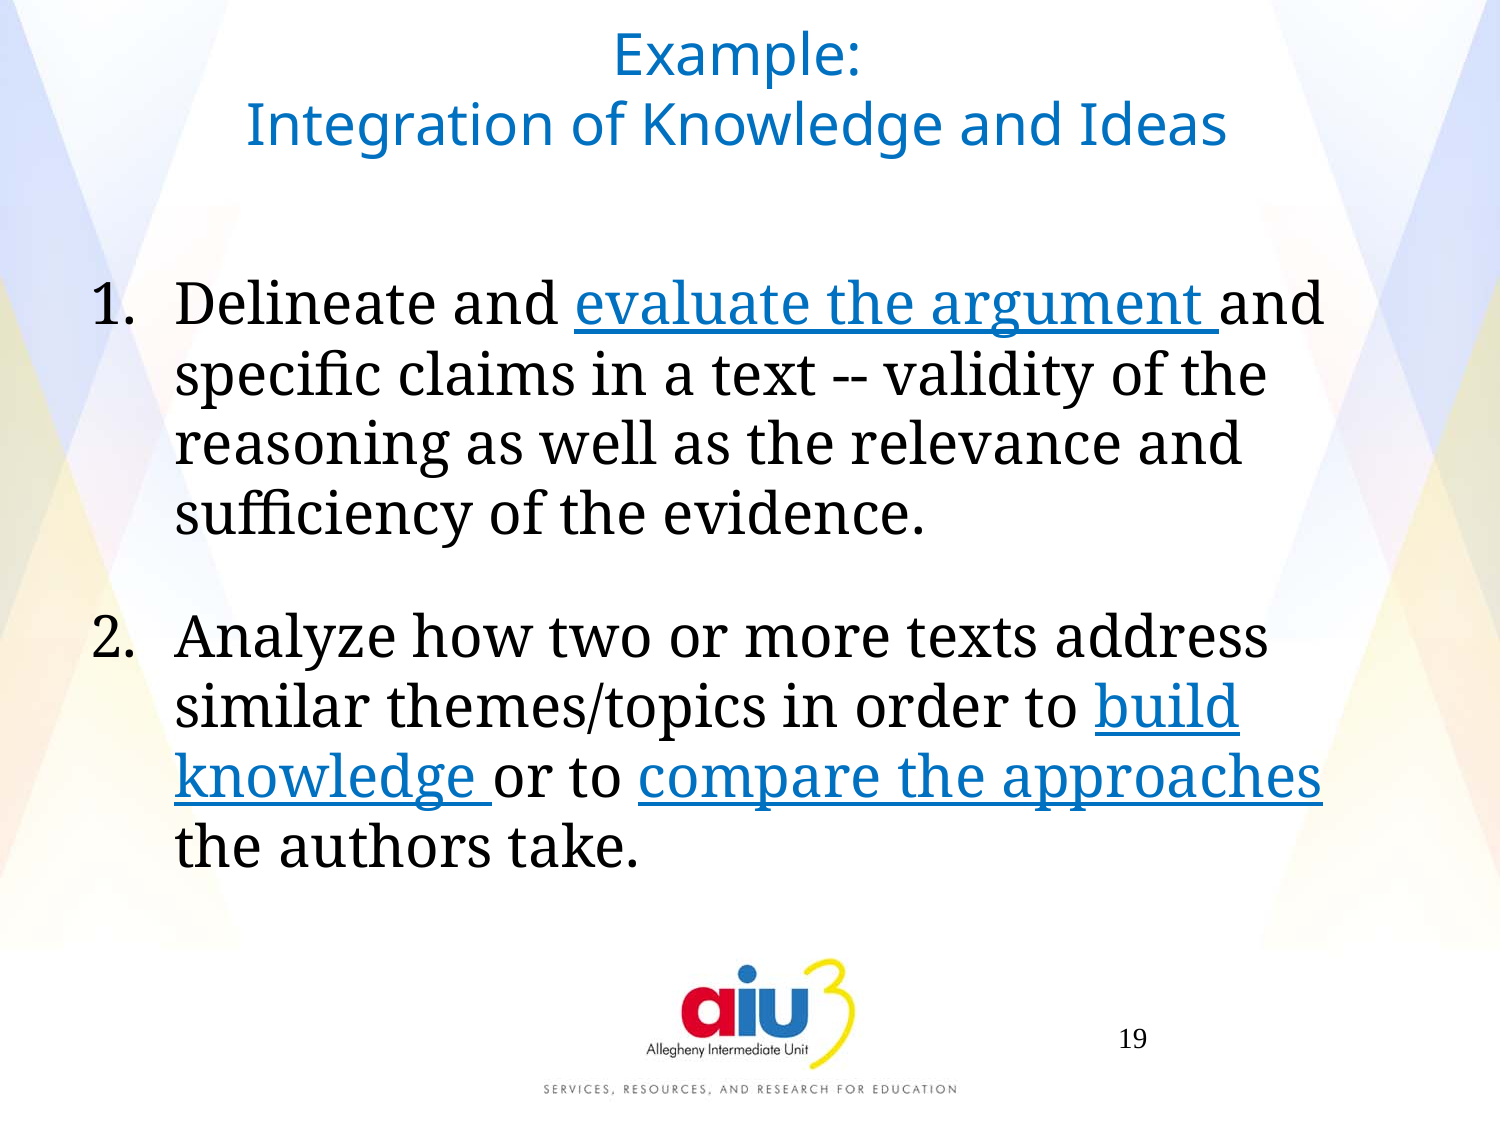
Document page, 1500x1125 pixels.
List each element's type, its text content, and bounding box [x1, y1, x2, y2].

text_box 19 [849, 1012, 1163, 1088]
picture [0, 0, 1500, 1125]
list Delineate and evaluate the argument and specific claims in a text -- validity of the reasoning as well as the relevance and sufficiency of the evidence. Analyze how two or more texts address similar themes/topics in order to build knowledge or to compare the approaches the authors take. [74, 212, 1388, 888]
title Example: Integration of Knowledge and Ideas [99, 24, 1376, 151]
